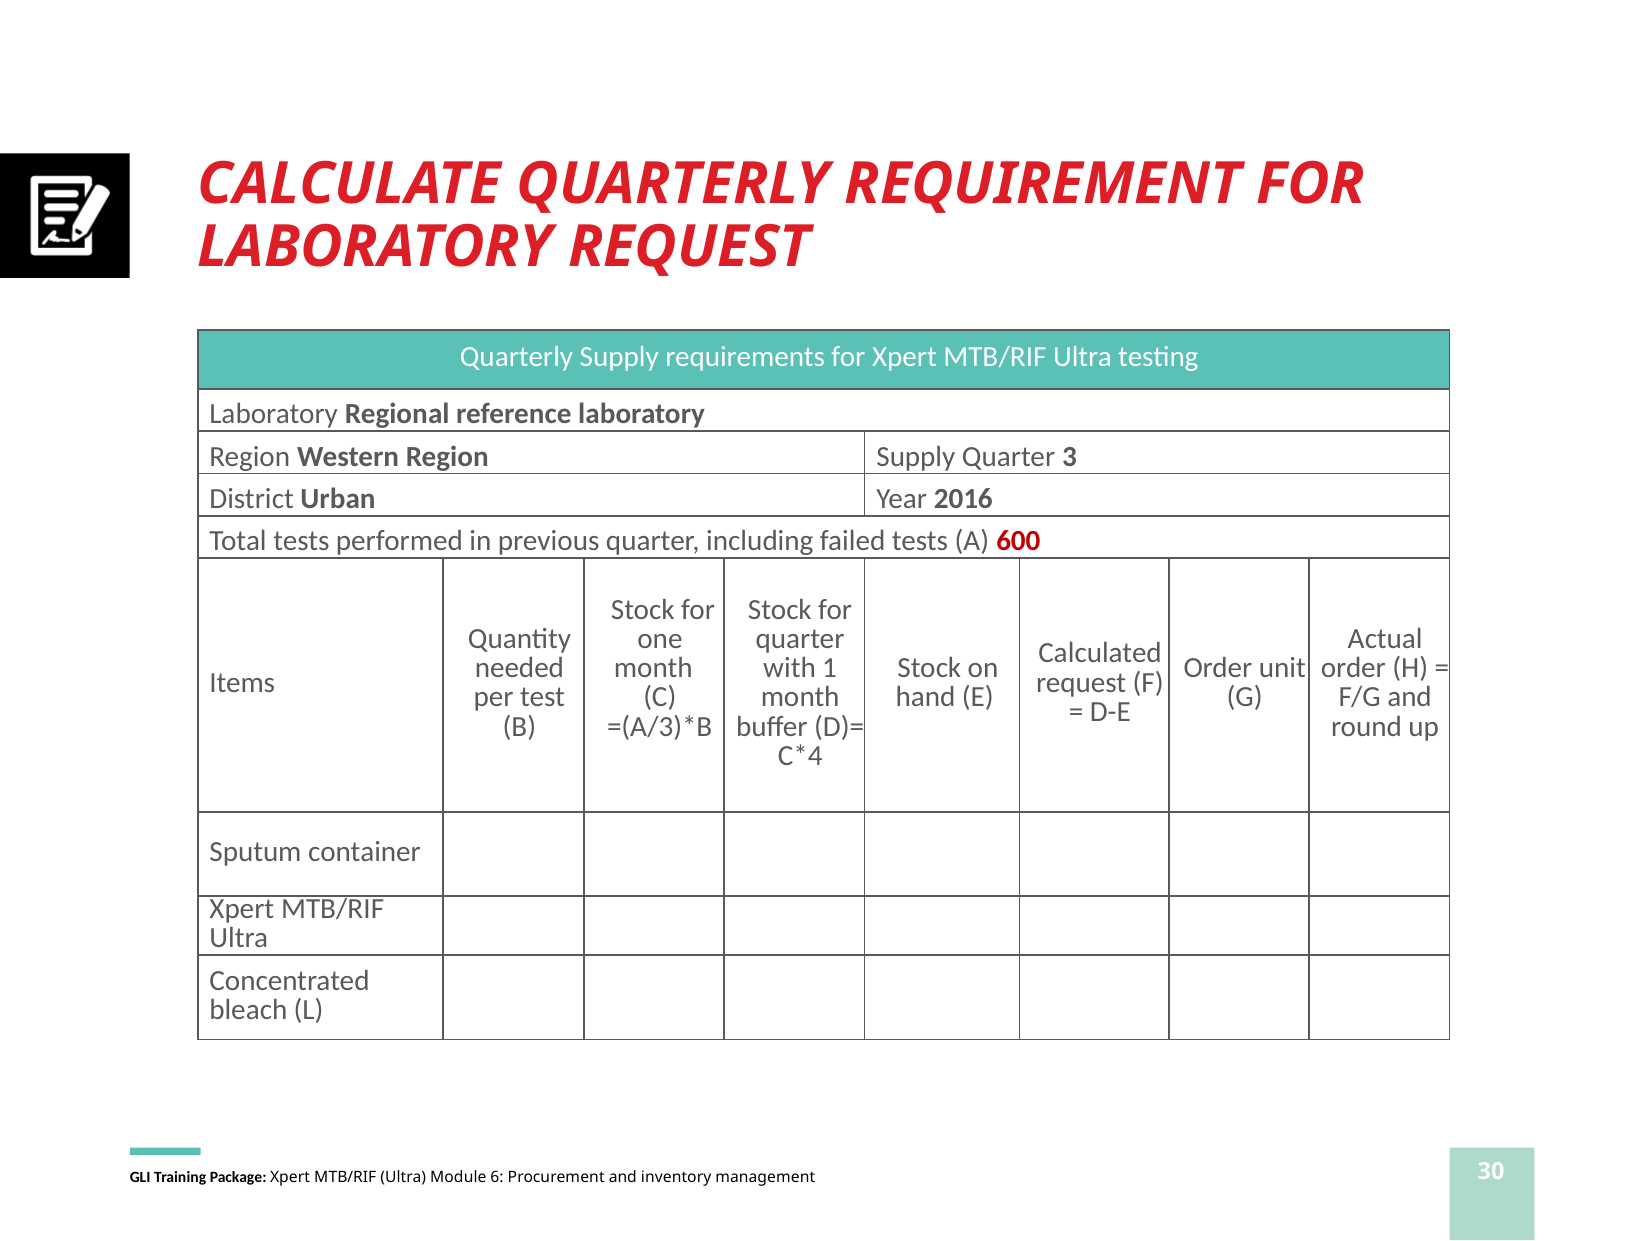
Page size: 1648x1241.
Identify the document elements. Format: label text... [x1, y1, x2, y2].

table_cell [585, 956, 723, 1039]
table_cell [585, 813, 723, 895]
table_header Quarterly Supply requirements for Xpert MTB/RIF Ultra testing [199, 331, 1449, 388]
table_cell Region Western Region [199, 432, 864, 473]
title CALCULATE QUARTERLY REQUIREMENT FOR LABORATORY REQUEST [197, 153, 1450, 278]
table_cell Items [199, 559, 442, 811]
table_cell [1020, 956, 1168, 1039]
table_cell [1170, 956, 1308, 1039]
table_cell [725, 956, 864, 1039]
table_cell [1020, 813, 1168, 895]
table_cell Stock for one month (C) =(A/3)*B [585, 559, 723, 811]
table_cell [1020, 897, 1168, 954]
table_cell Total tests performed in previous quarter, including failed tests (A) 600 [199, 517, 1449, 557]
table_cell [444, 956, 583, 1039]
table_cell [1310, 956, 1449, 1039]
table_cell [444, 897, 583, 954]
table_cell [585, 897, 723, 954]
table_cell [865, 813, 1019, 895]
table_cell Quantity needed per test (B) [444, 559, 583, 811]
table_cell [1170, 813, 1308, 895]
picture [12, 158, 122, 270]
table_cell Year 2016 [865, 474, 1449, 515]
table_cell Supply Quarter 3 [865, 432, 1449, 473]
table_cell Actual order (H) = F/G and round up [1310, 559, 1449, 811]
table_cell [1170, 897, 1308, 954]
table_cell [444, 813, 583, 895]
table_cell Calculated request (F) = D-E [1020, 559, 1168, 811]
table_cell Sputum container [199, 813, 442, 895]
table_cell Stock on hand (E) [865, 559, 1019, 811]
table_cell Concentrated bleach (L) [199, 956, 442, 1039]
table_cell Stock for quarter with 1 month buffer (D)= C*4 [725, 559, 864, 811]
table_cell [1310, 897, 1449, 954]
table_cell Laboratory Regional reference laboratory [199, 390, 1449, 430]
table_cell District Urban [199, 474, 864, 515]
table_cell Xpert MTB/RIF Ultra [199, 897, 442, 954]
table_cell [1310, 813, 1449, 895]
table_cell [865, 956, 1019, 1039]
table_cell [725, 813, 864, 895]
table_cell Order unit (G) [1170, 559, 1308, 811]
table_cell [865, 897, 1019, 954]
table_cell [725, 897, 864, 954]
